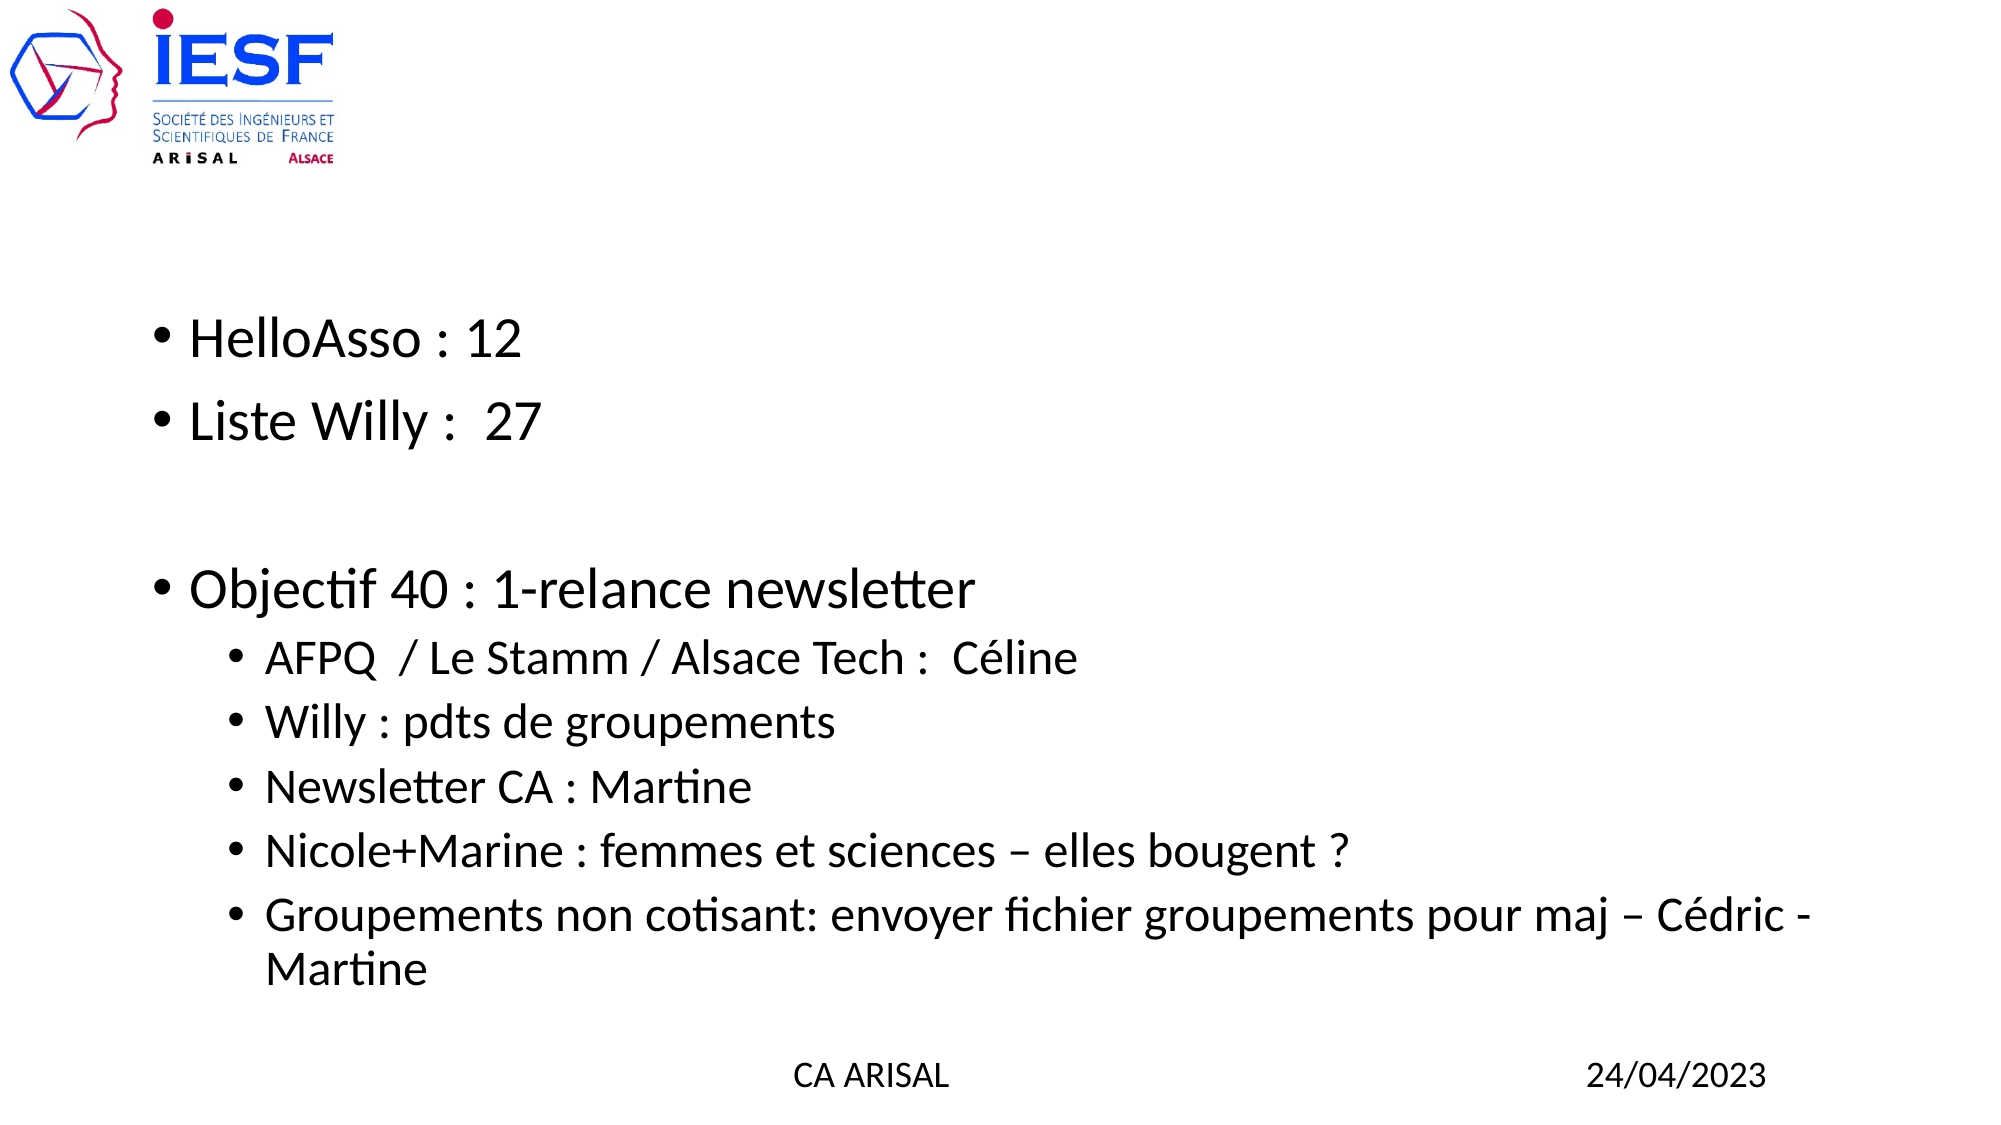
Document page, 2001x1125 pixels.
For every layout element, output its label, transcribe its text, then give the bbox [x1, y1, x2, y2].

list HelloAsso : 12 Liste Willy : 27 Objectif 40 : 1-relance newsletter AFPQ / Le Stamm / Alsace Tech : Céline Willy : pdts de groupements Newsletter CA : Martine Nicole+Marine : femmes et sciences – elles bougent ? Groupements non cotisant: envoyer fichier groupements pour maj – Cédric - Martine [137, 299, 1863, 1014]
picture [0, 0, 343, 172]
